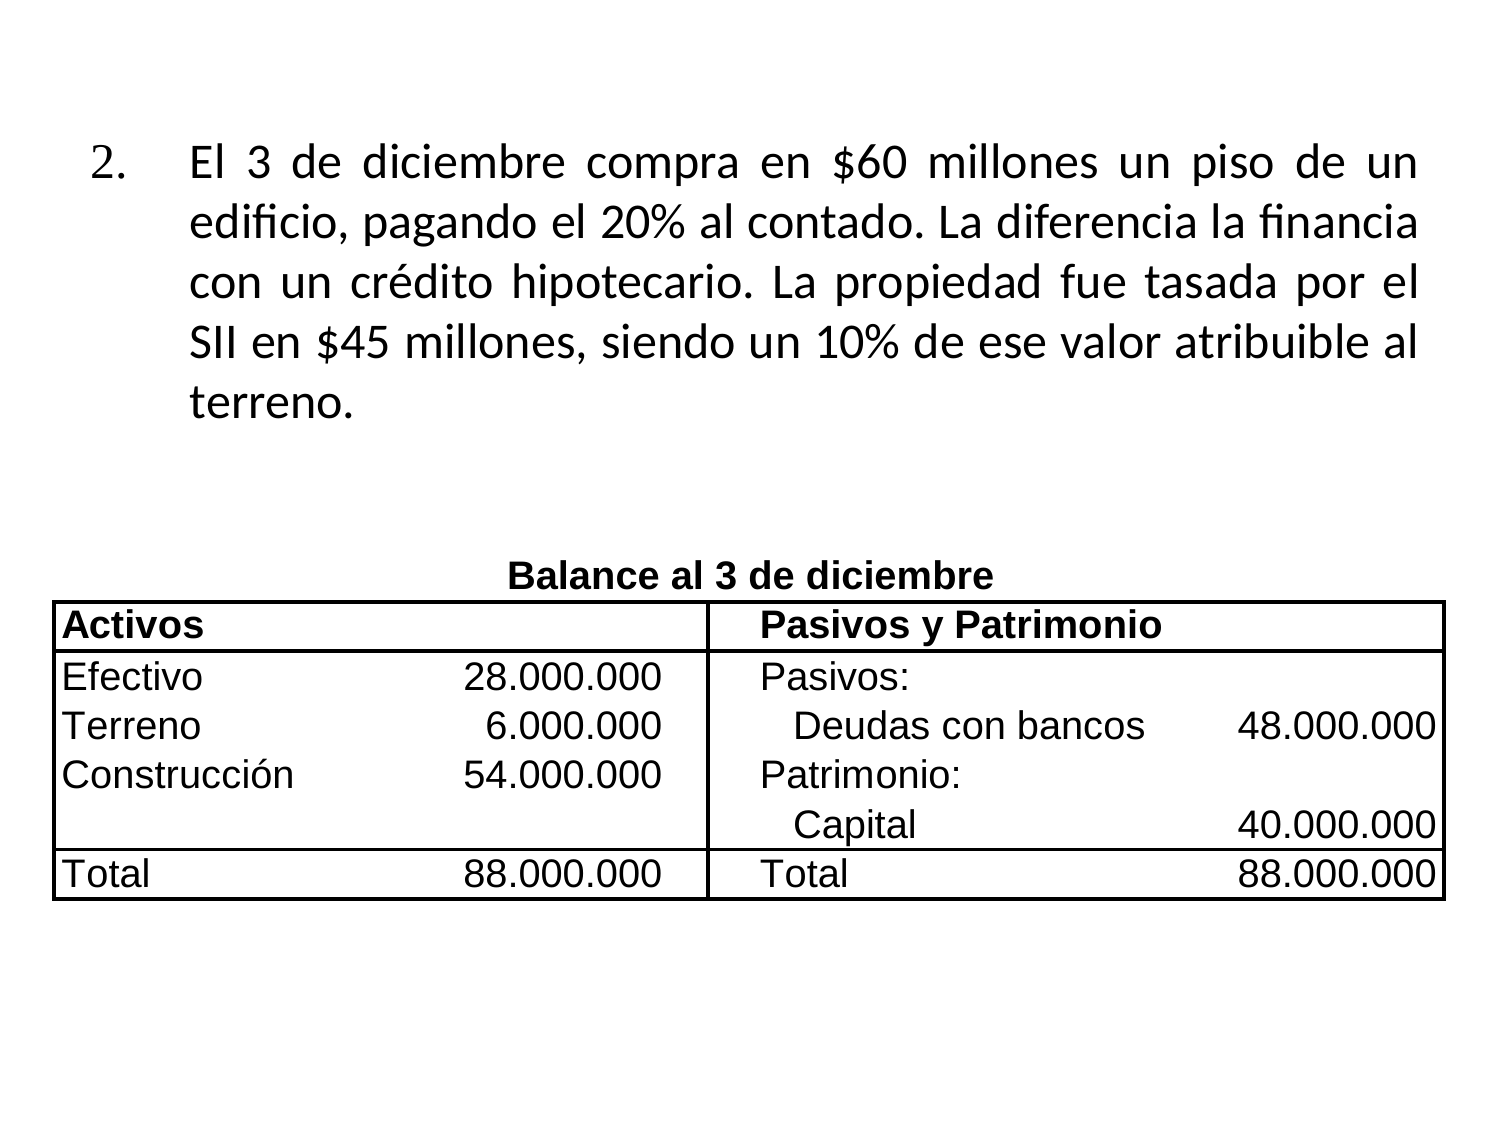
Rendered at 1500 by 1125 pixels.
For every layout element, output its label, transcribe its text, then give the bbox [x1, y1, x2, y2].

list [51, 550, 1447, 902]
list 2. El 3 de diciembre compra en $60 millones un piso de un edificio, pagando el 20% al contado. La diferencia la financia con un crédito hipotecario. La propiedad fue tasada por el SII en $45 millones, siendo un 10% de ese valor atribuible al terreno. [75, 120, 1436, 457]
